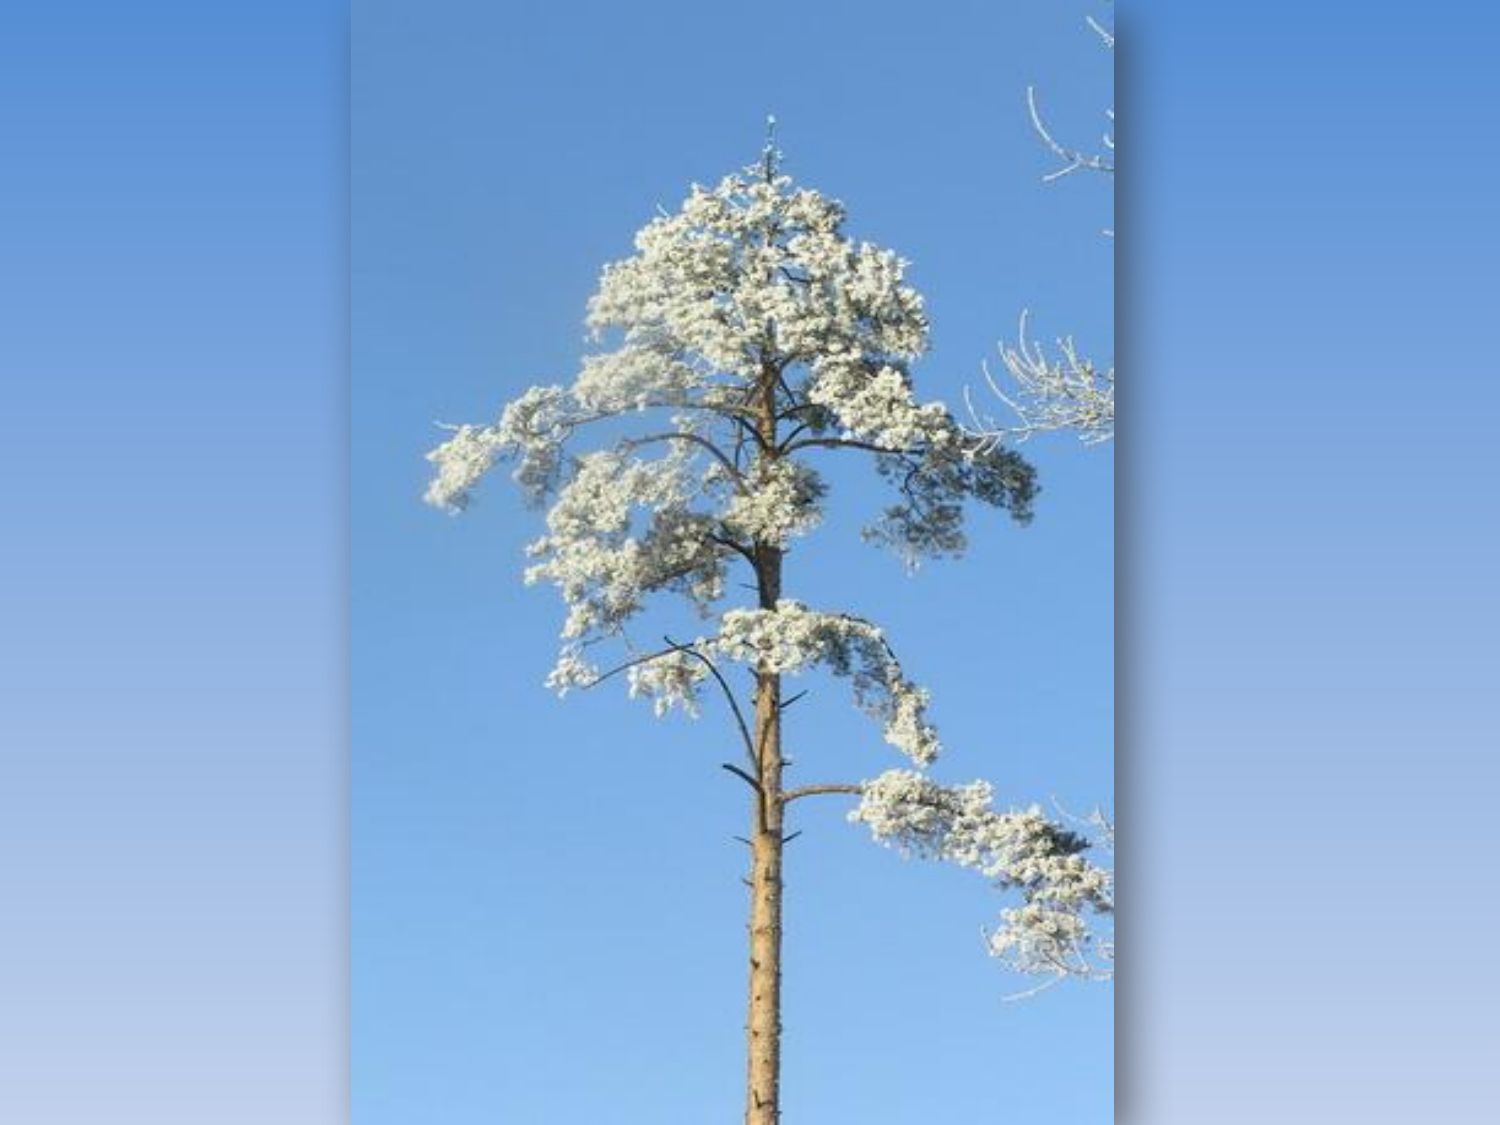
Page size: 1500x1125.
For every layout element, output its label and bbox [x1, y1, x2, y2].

picture [351, 0, 1114, 1125]
